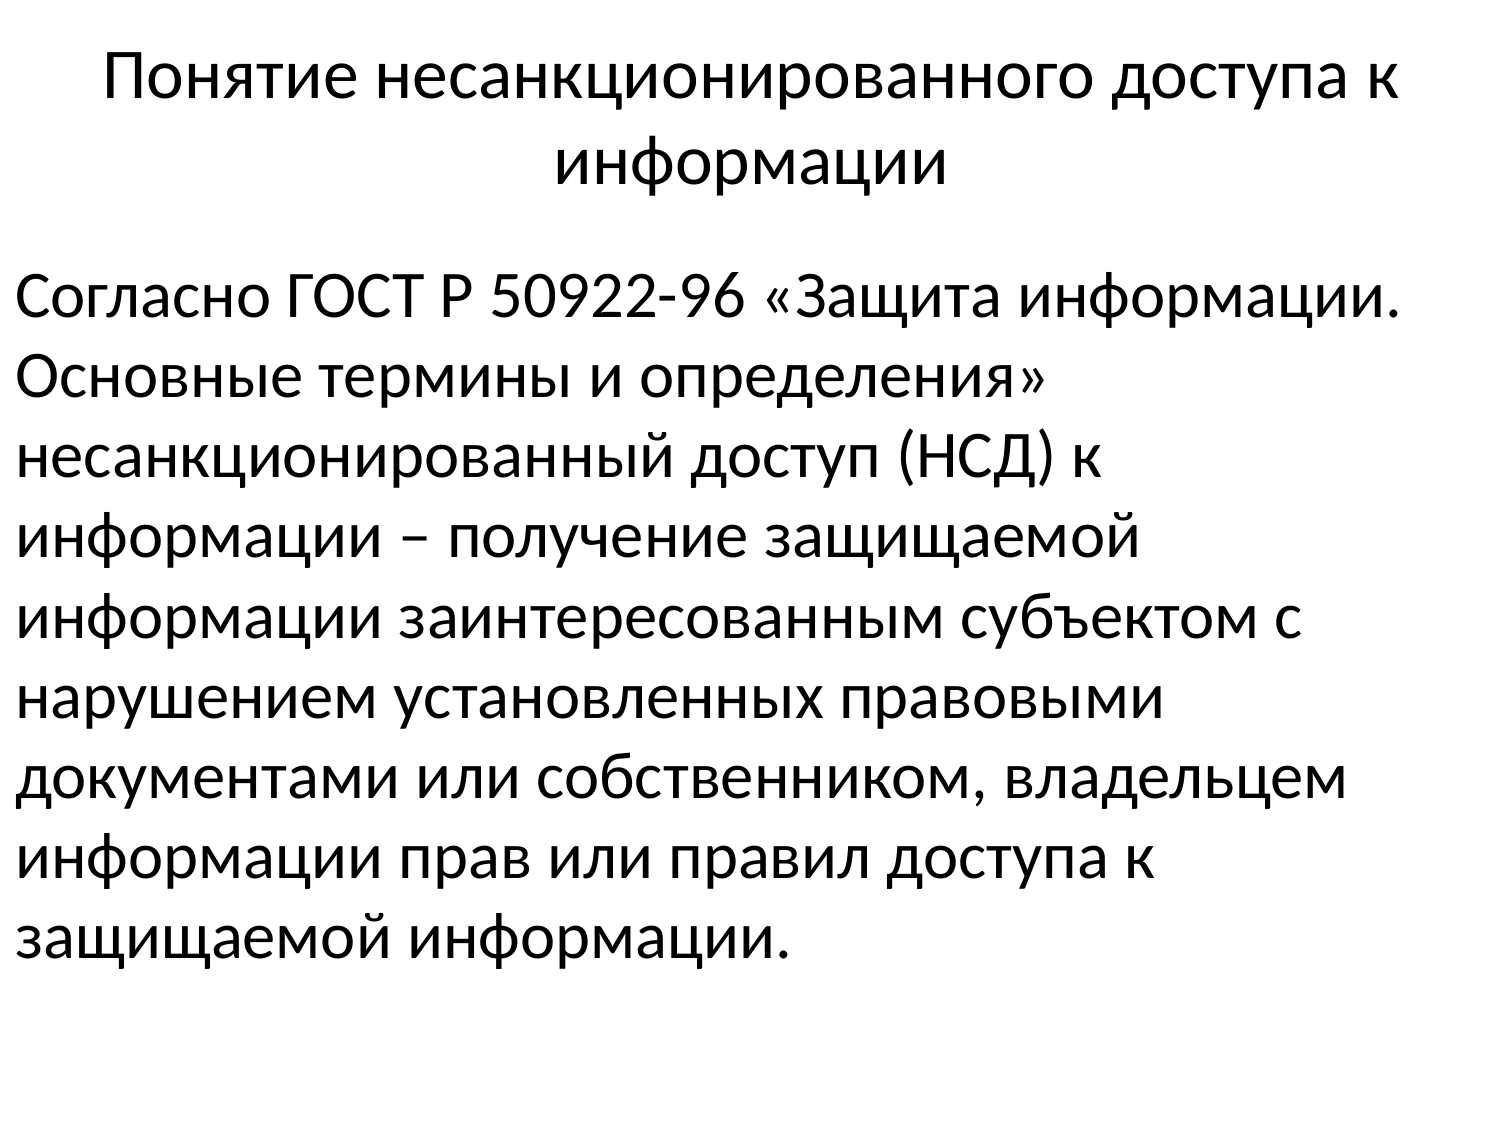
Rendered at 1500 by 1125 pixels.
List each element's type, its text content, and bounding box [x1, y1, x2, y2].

list Согласно ГОСТ Р 50922-96 «Защита информации. Основные термины и определения» несанкционированный доступ (НСД) к информации – получение защищаемой информации заинтересованным субъектом с нарушением установленных правовыми документами или собственником, владельцем информации прав или правил доступа к защищаемой информации. [0, 243, 1500, 1125]
title Понятие несанкционированного доступа к информации [76, 19, 1427, 207]
